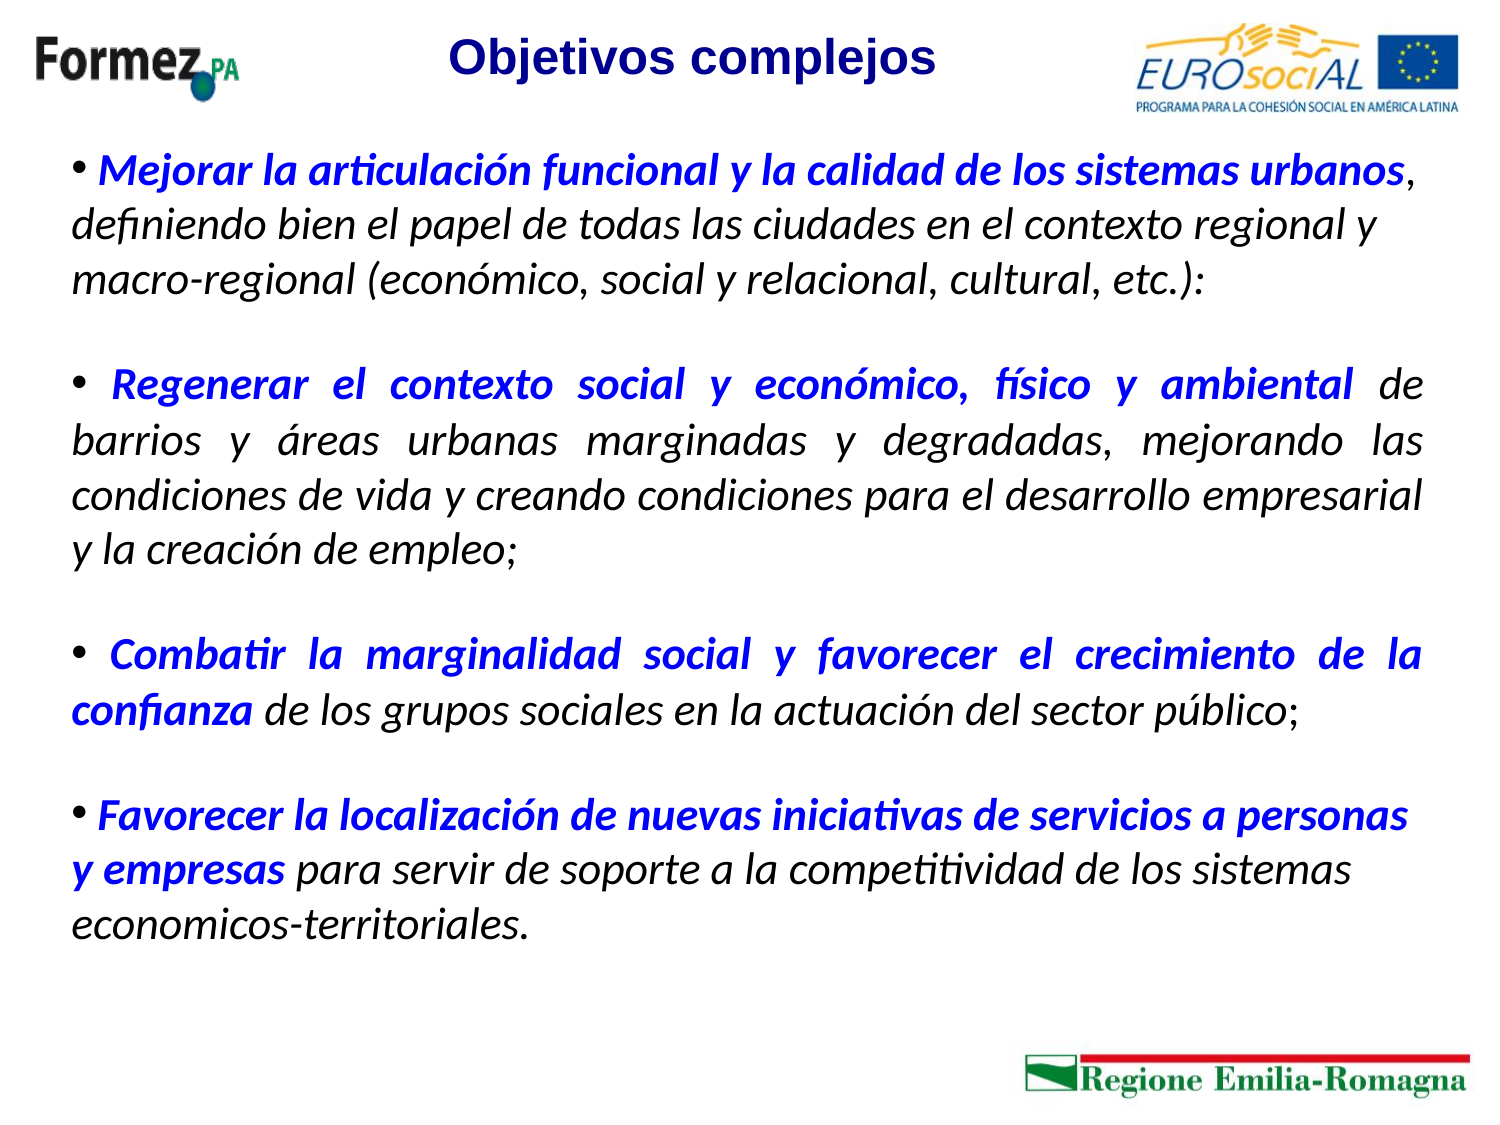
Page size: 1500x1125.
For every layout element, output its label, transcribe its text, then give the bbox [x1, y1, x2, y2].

picture [1009, 1042, 1483, 1113]
text_box Mejorar la articulación funcional y la calidad de los sistemas urbanos, definiendo bien el papel de todas las ciudades en el contexto regional y macro-regional (económico, social y relacional, cultural, etc.): Regenerar el contexto social y económico, físico y ambiental de barrios y áreas urbanas marginadas y degradadas, mejorando las condiciones de vida y creando condiciones para el desarrollo empresarial y la creación de empleo; Combatir la marginalidad social y favorecer el crecimiento de la confianza de los grupos sociales en la actuación del sector público; Favorecer la localización de nuevas iniciativas de servicios a personas y empresas para servir de soporte a la competitividad de los sistemas economicos-territoriales. [56, 131, 1439, 957]
picture [1134, 23, 1460, 113]
text_box Objetivos complejos [375, 16, 1011, 92]
picture [32, 26, 241, 105]
